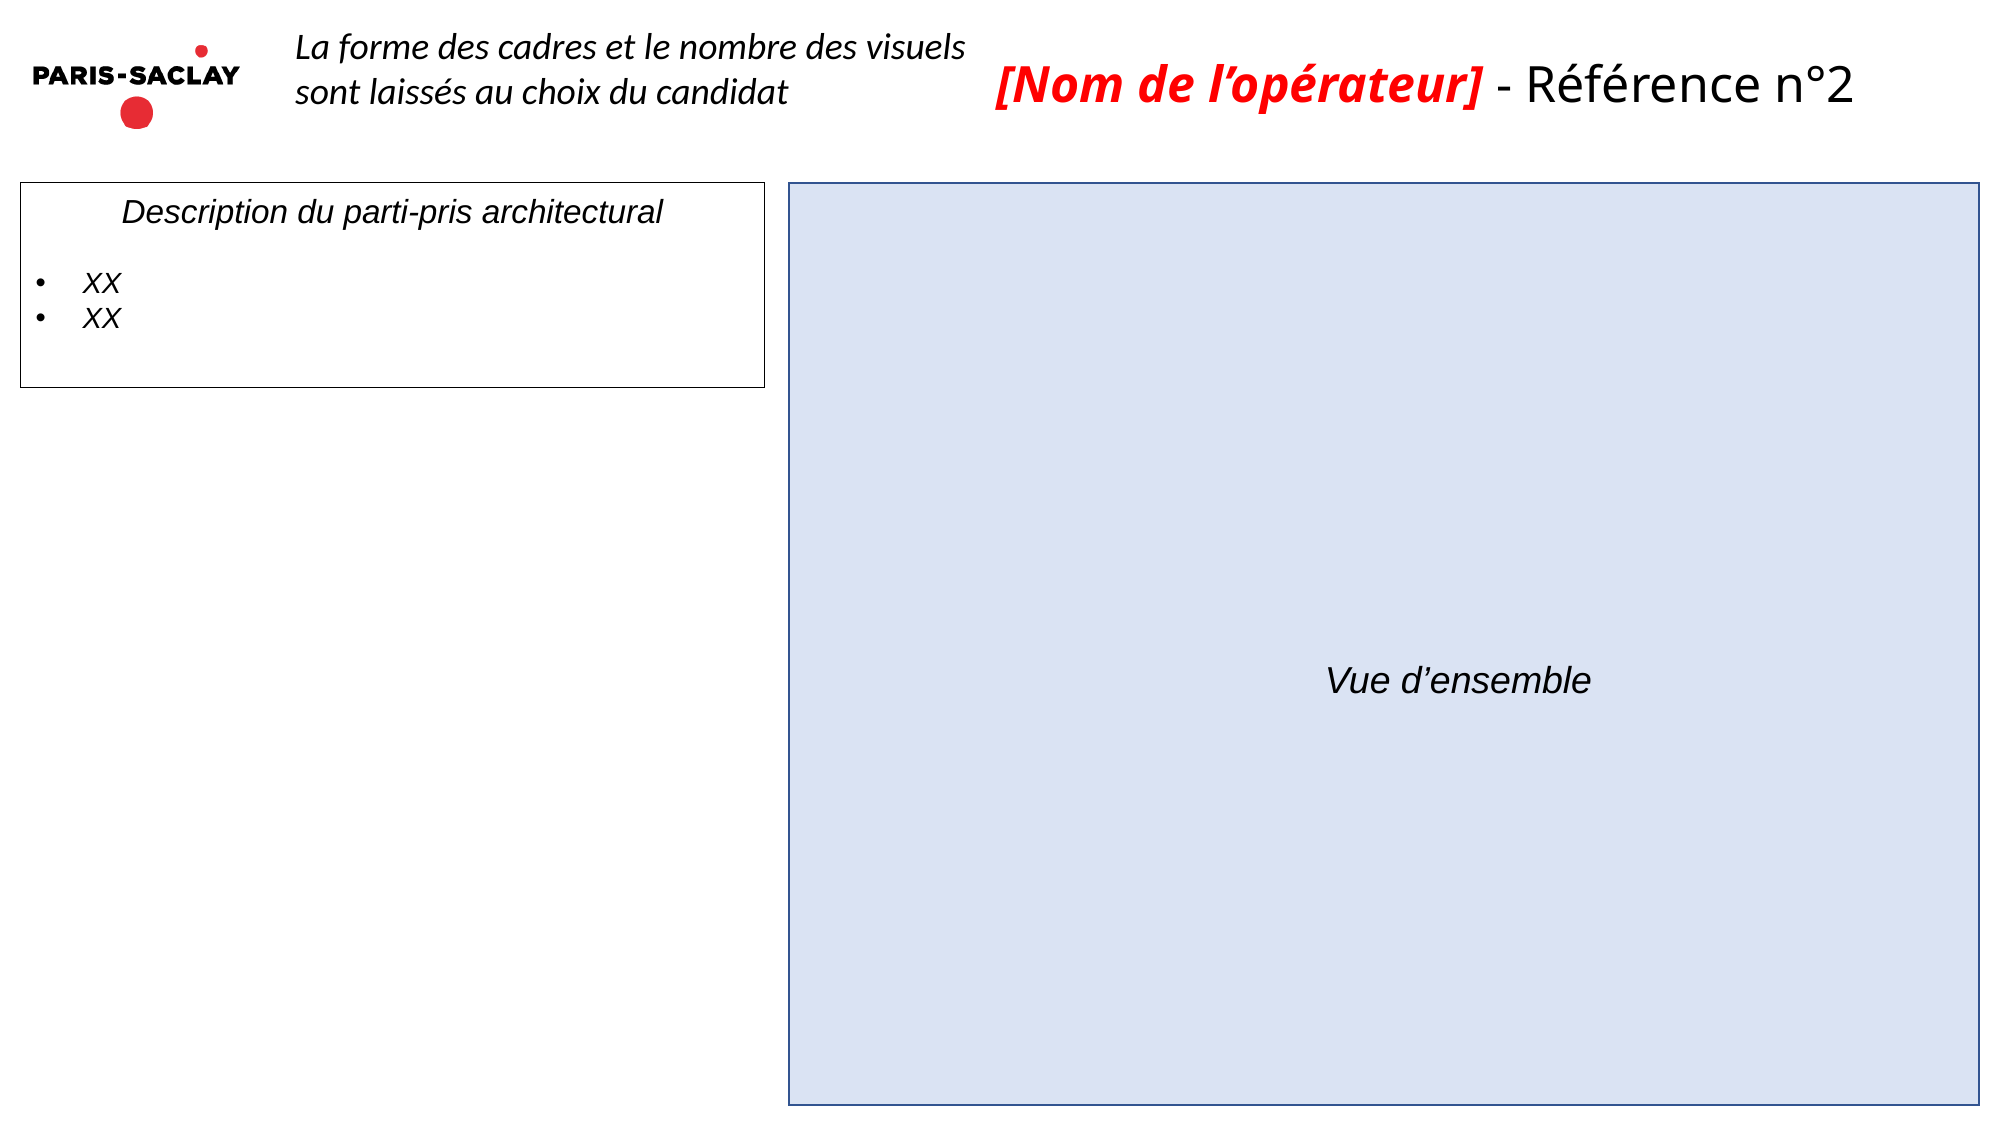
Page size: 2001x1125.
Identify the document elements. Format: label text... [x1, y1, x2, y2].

text_box Description du parti-pris architectural XX XX [20, 182, 765, 388]
text_box La forme des cadres et le nombre des visuels sont laissés au choix du candidat [280, 14, 1683, 120]
text_box Vue d’ensemble [1310, 648, 1711, 709]
text_box [Nom de l’opérateur] - Référence n°2 [981, 44, 2000, 120]
picture [0, 18, 273, 155]
text_box [788, 182, 1980, 1106]
